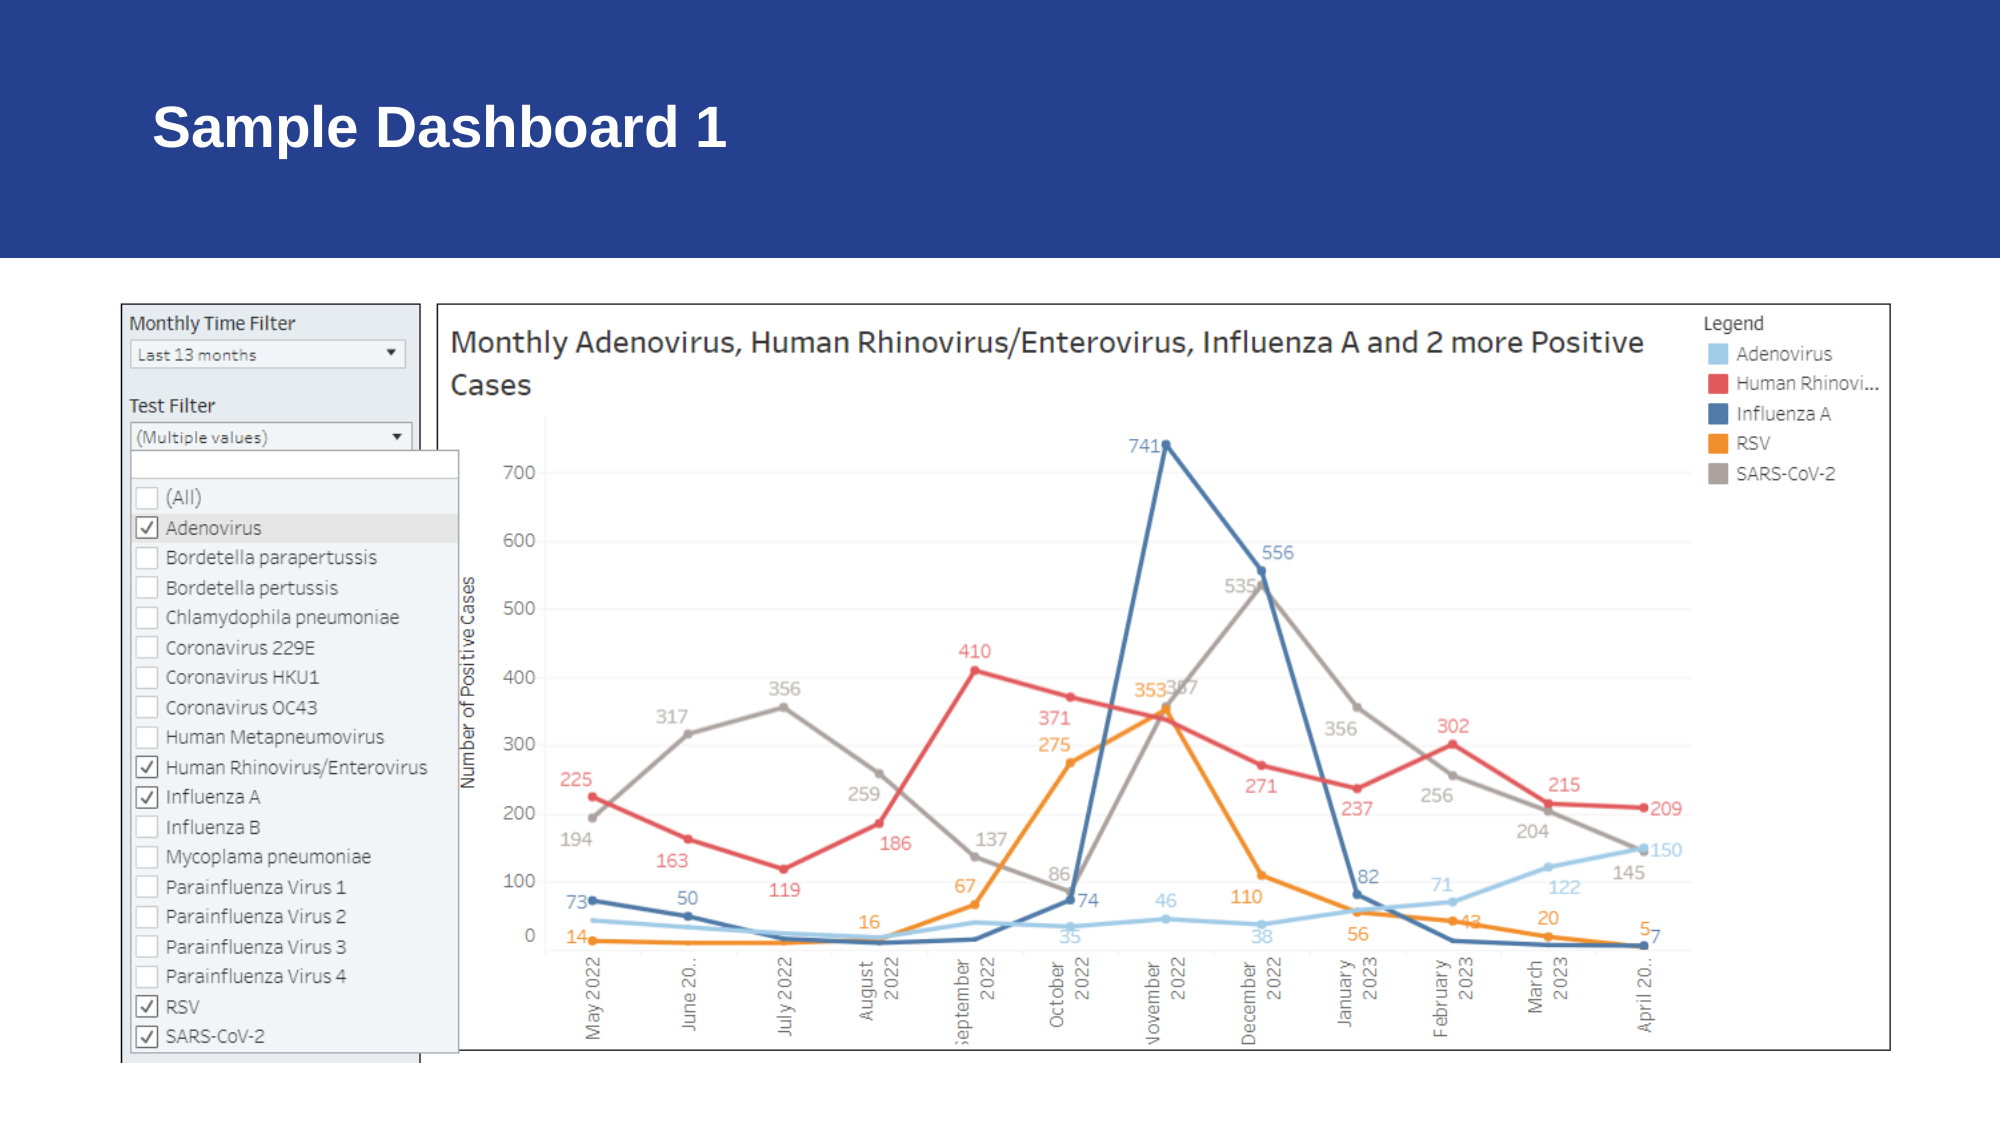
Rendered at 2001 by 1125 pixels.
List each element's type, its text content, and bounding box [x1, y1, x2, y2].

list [105, 289, 1895, 1064]
title Sample Dashboard 1 [137, 20, 1863, 238]
